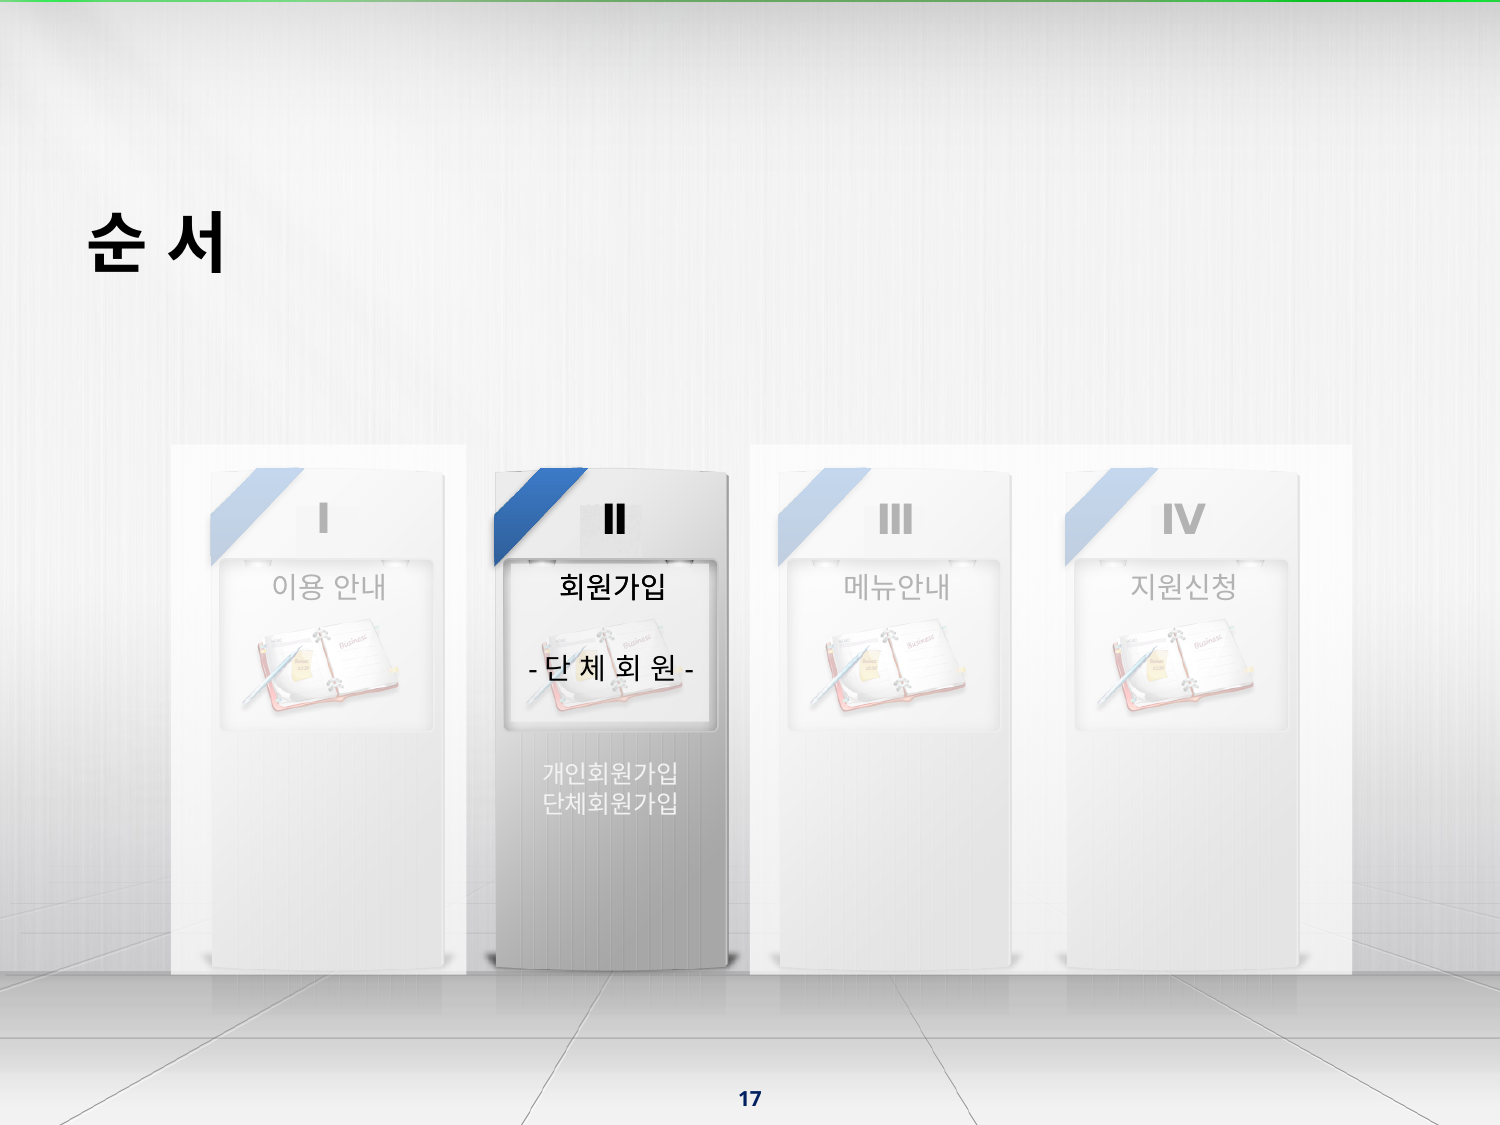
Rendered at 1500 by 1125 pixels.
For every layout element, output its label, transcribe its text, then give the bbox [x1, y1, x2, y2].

text_box [748, 442, 1354, 977]
picture [0, 0, 1500, 1125]
text_box 순 서 [85, 160, 290, 303]
text_box [169, 442, 468, 977]
